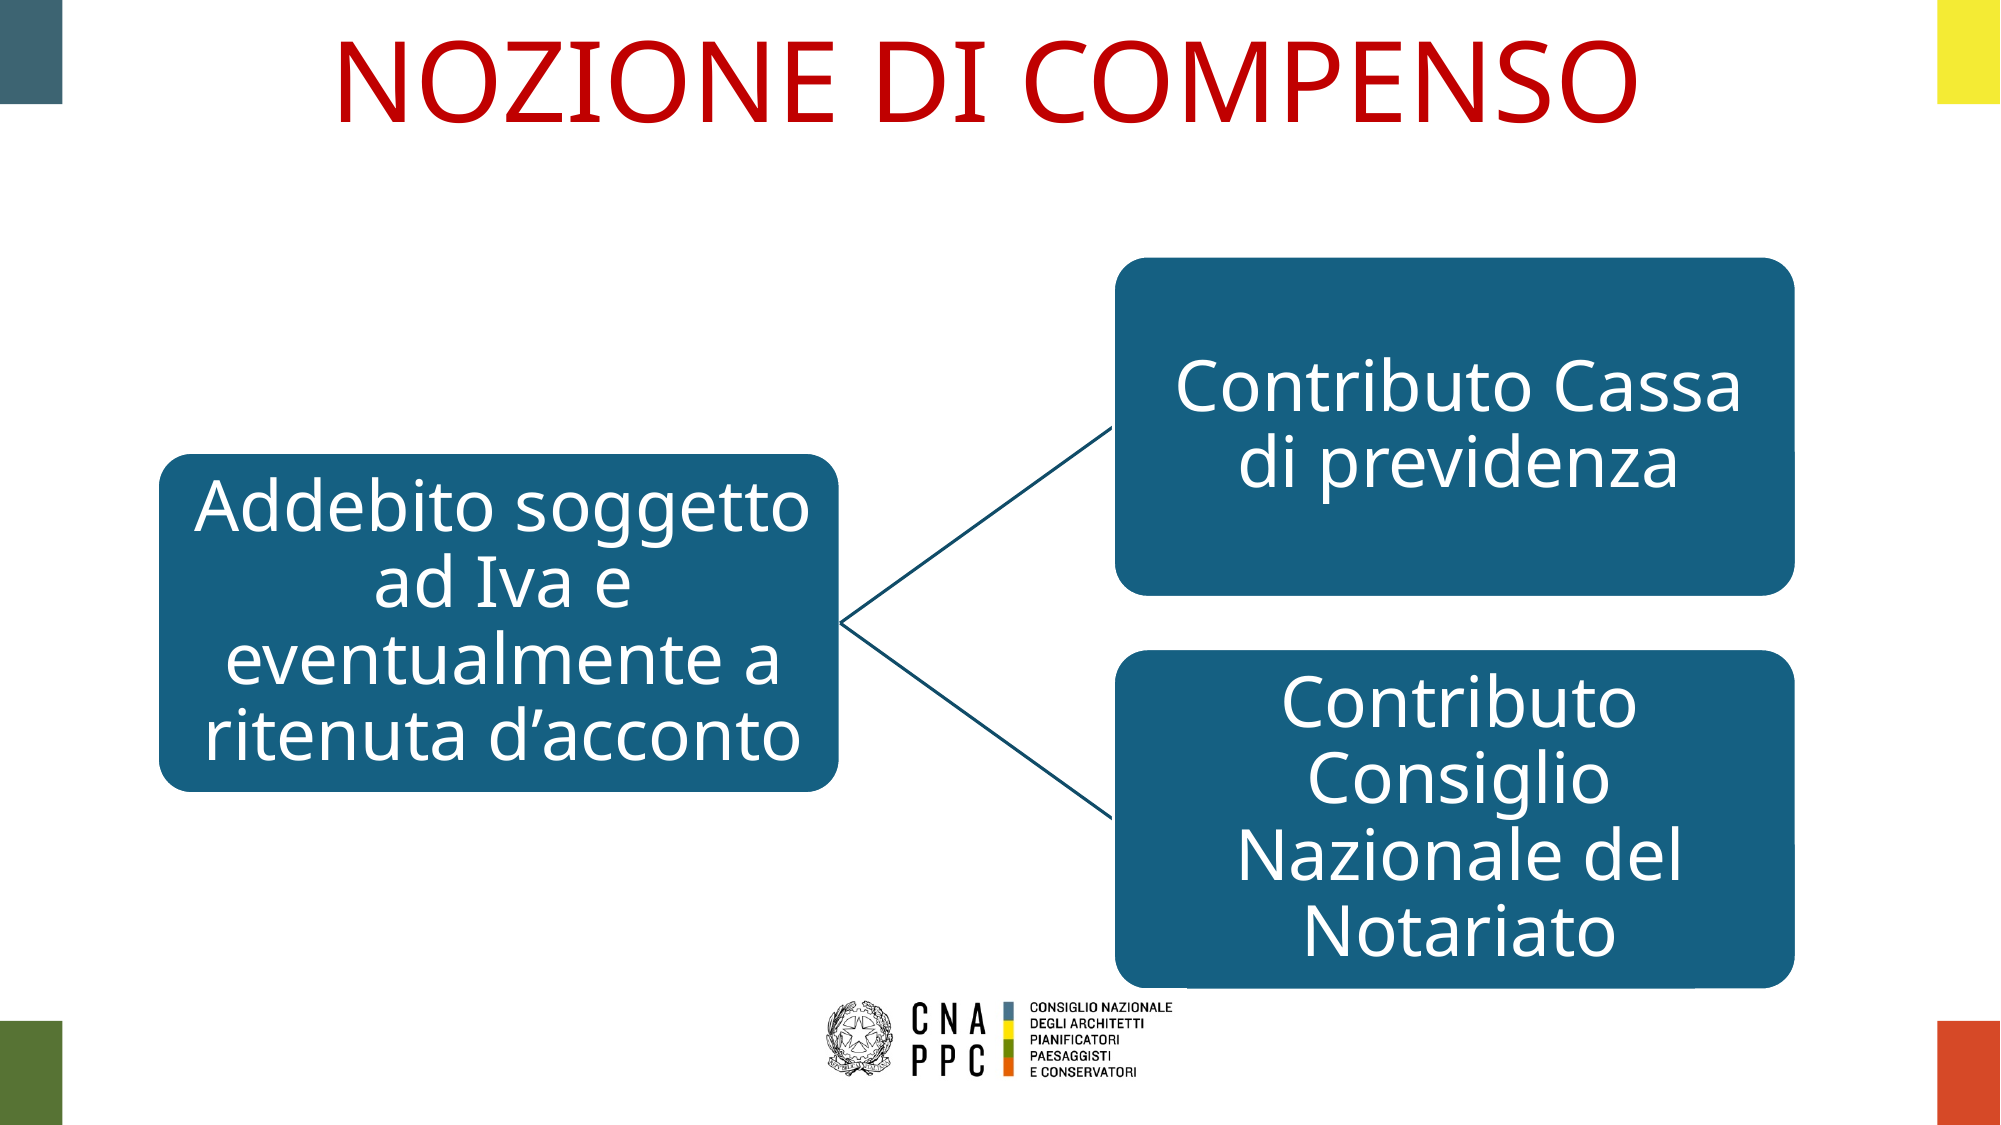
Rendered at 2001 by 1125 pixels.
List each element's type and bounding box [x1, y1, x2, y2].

text_box [0, 0, 2000, 1125]
